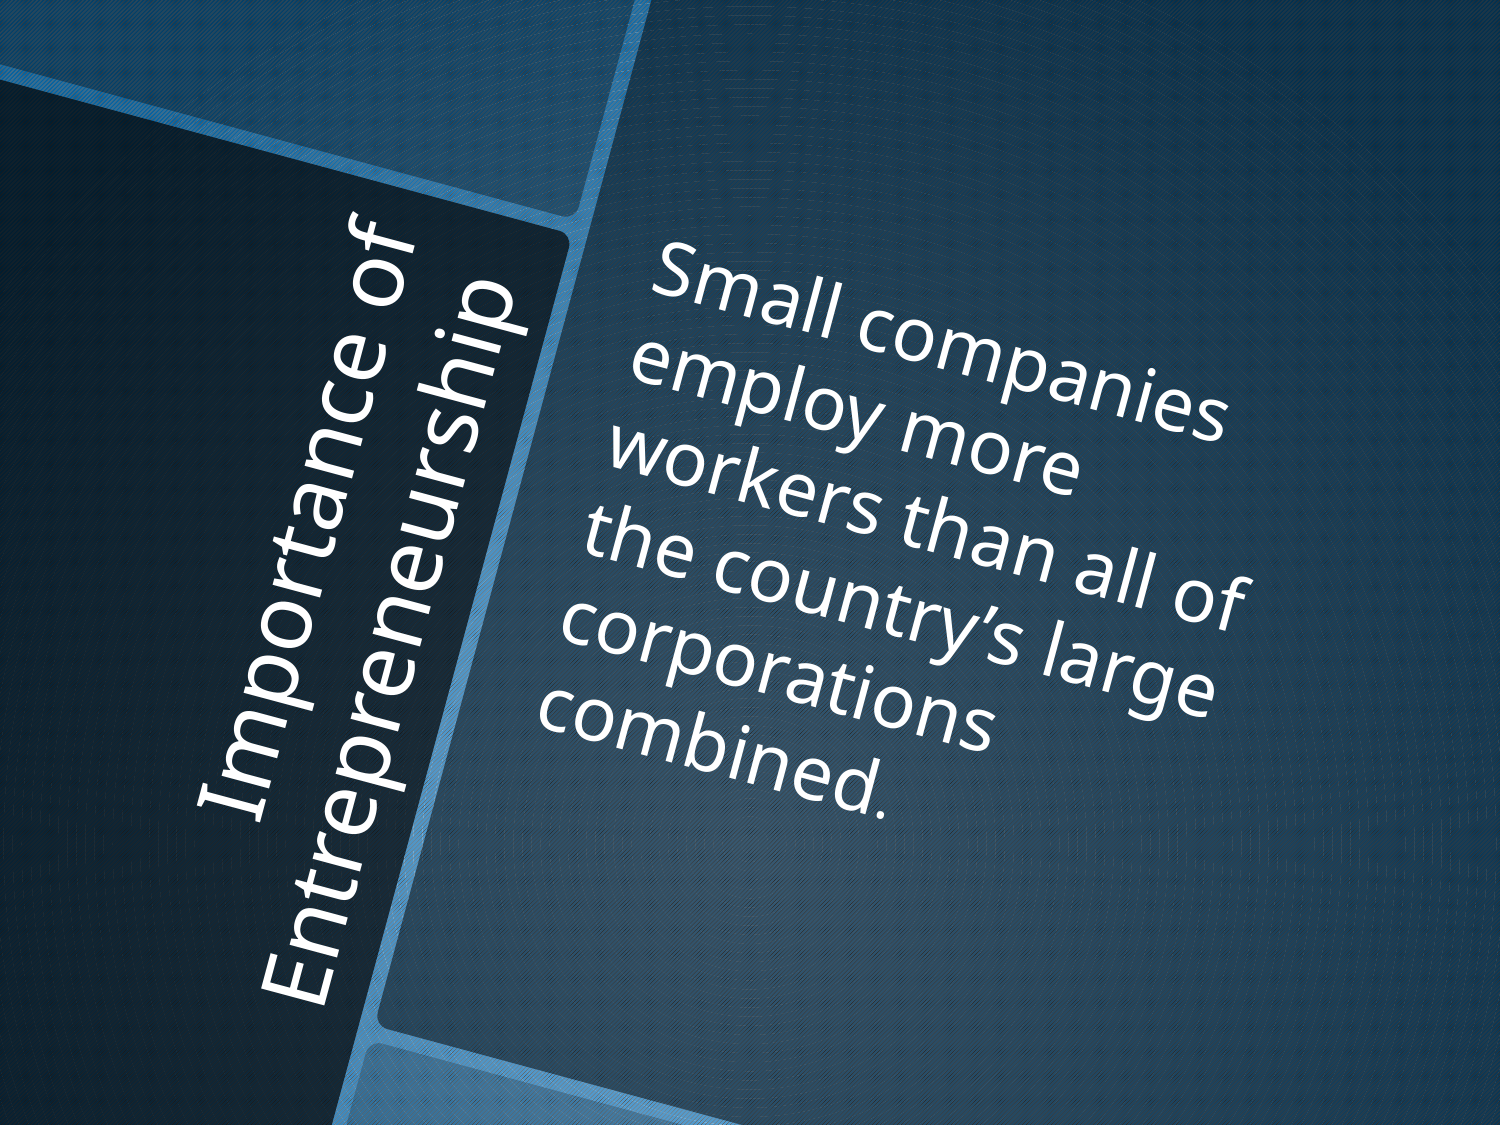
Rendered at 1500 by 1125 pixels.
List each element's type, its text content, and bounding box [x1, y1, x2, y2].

title Importance of Entrepreneurship [69, 181, 554, 1056]
list Small companies employ more workers than all of the country’s large corporations combined. [475, 72, 1430, 1076]
